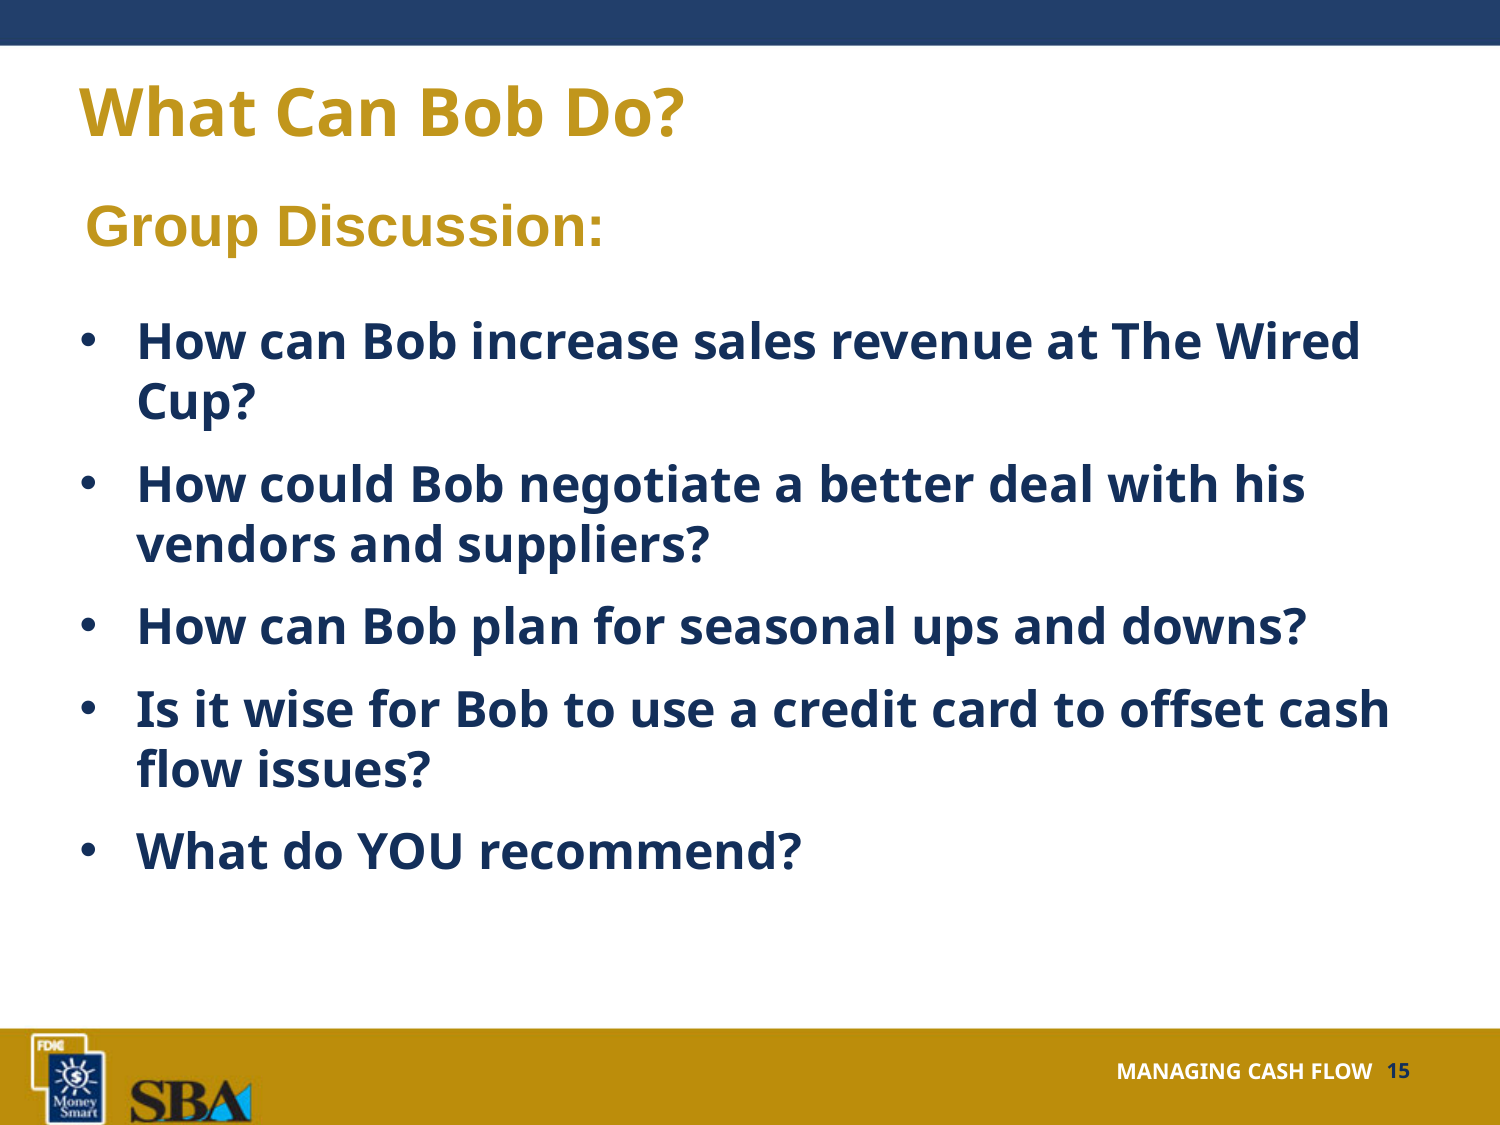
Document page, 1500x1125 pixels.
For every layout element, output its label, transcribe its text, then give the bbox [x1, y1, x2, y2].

list How can Bob increase sales revenue at The Wired Cup? How could Bob negotiate a better deal with his vendors and suppliers? How can Bob plan for seasonal ups and downs? Is it wise for Bob to use a credit card to offset cash flow issues? What do YOU recommend? [64, 301, 1441, 941]
picture [0, 0, 1500, 1125]
title What Can Bob Do? [64, 62, 1434, 163]
text_box Group Discussion: [70, 181, 848, 266]
